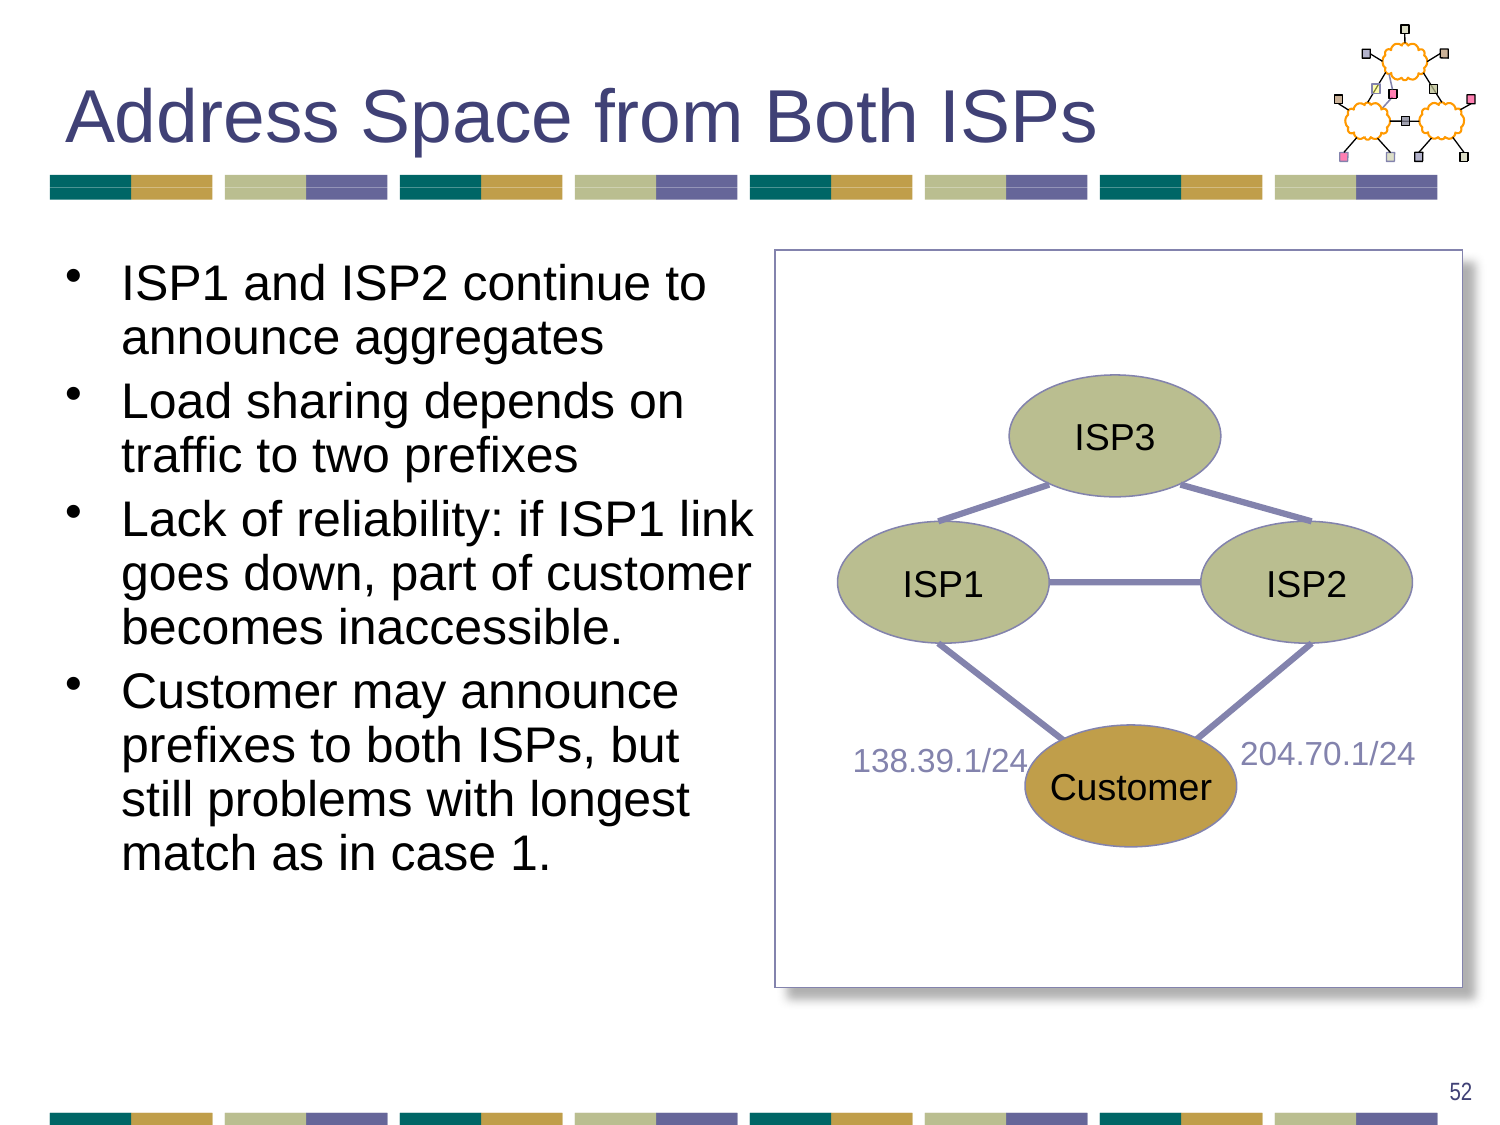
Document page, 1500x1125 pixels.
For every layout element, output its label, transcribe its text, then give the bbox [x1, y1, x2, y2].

text_box ISP1 [837, 521, 1050, 644]
text_box 138.39.1/24 [837, 731, 1044, 787]
list ISP1 and ISP2 continue to announce aggregates Load sharing depends on traffic to two prefixes Lack of reliability: if ISP1 link goes down, part of customer becomes inaccessible. Customer may announce prefixes to both ISPs, but still problems with longest match as in case 1. [49, 249, 776, 926]
text_box 204.70.1/24 [1225, 724, 1431, 780]
text_box Customer [1025, 724, 1237, 847]
text_box [774, 249, 1463, 988]
text_box ISP2 [1200, 521, 1413, 644]
slide_number 52 [1174, 1037, 1488, 1113]
title Address Space from Both ISPs [49, 62, 1438, 163]
text_box ISP3 [1009, 374, 1221, 497]
